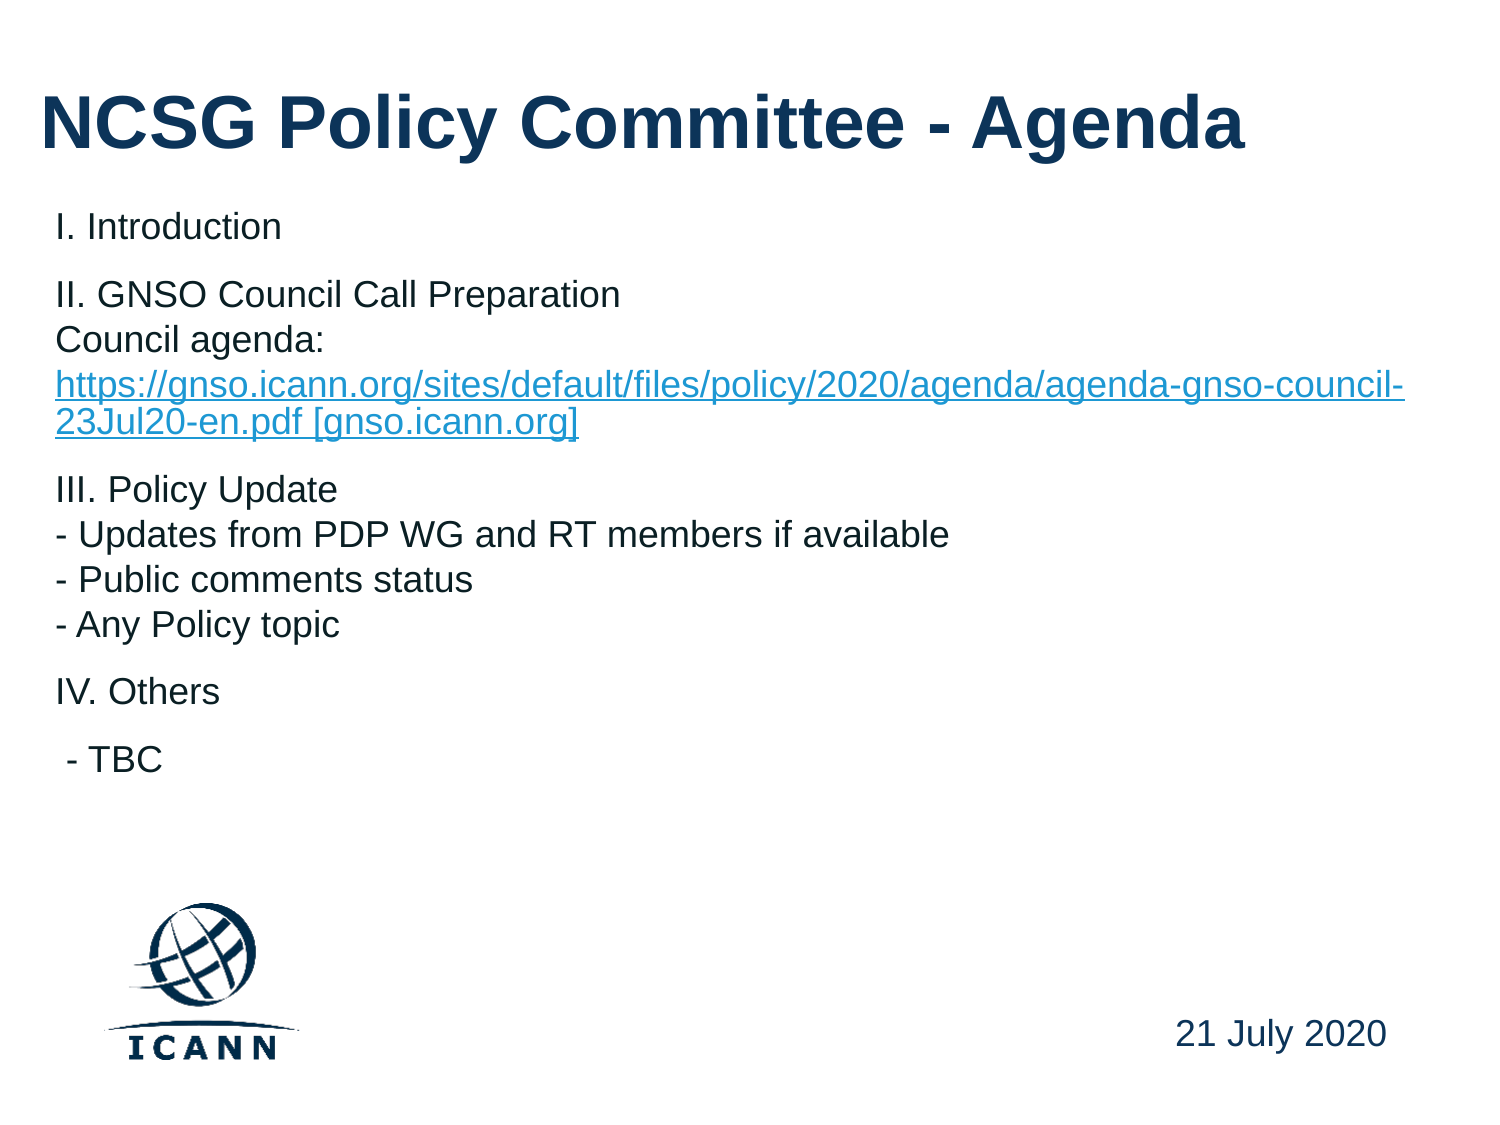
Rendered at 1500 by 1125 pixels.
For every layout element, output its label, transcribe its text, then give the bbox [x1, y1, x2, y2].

list 21 July 2020 [1175, 1008, 1412, 1075]
text_box I. Introduction II. GNSO Council Call Preparation Council agenda: https://gnso.icann.org/sites/default/files/policy/2020/agenda/agenda-gnso-council-23Jul20-en.pdf [gnso.icann.org] III. Policy Update - Updates from PDP WG and RT members if available - Public comments status - Any Policy topic IV. Others - TBC [40, 172, 1429, 840]
title NCSG Policy Committee - Agenda [40, 50, 1412, 172]
picture [104, 903, 300, 1060]
